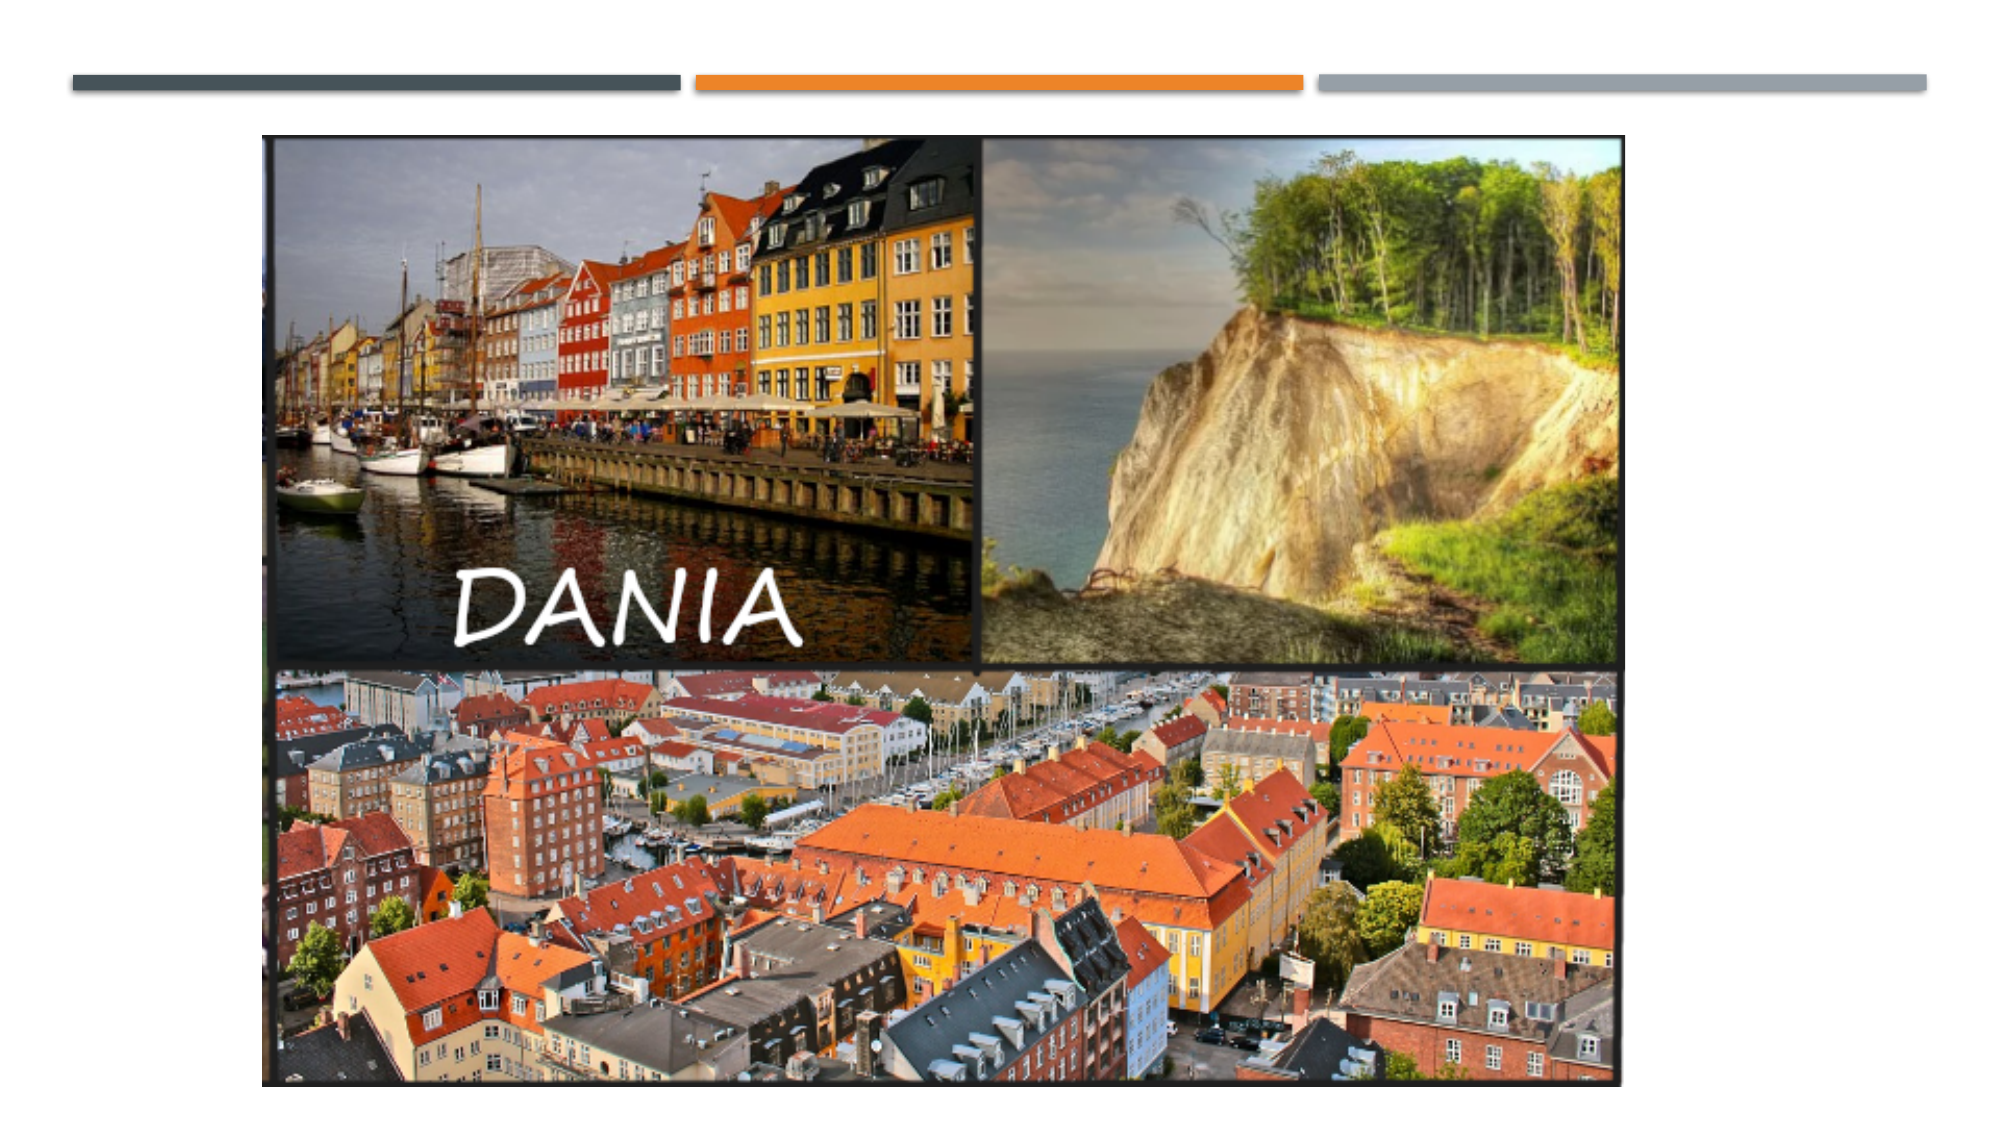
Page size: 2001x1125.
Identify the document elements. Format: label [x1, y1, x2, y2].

picture [261, 134, 1626, 1088]
